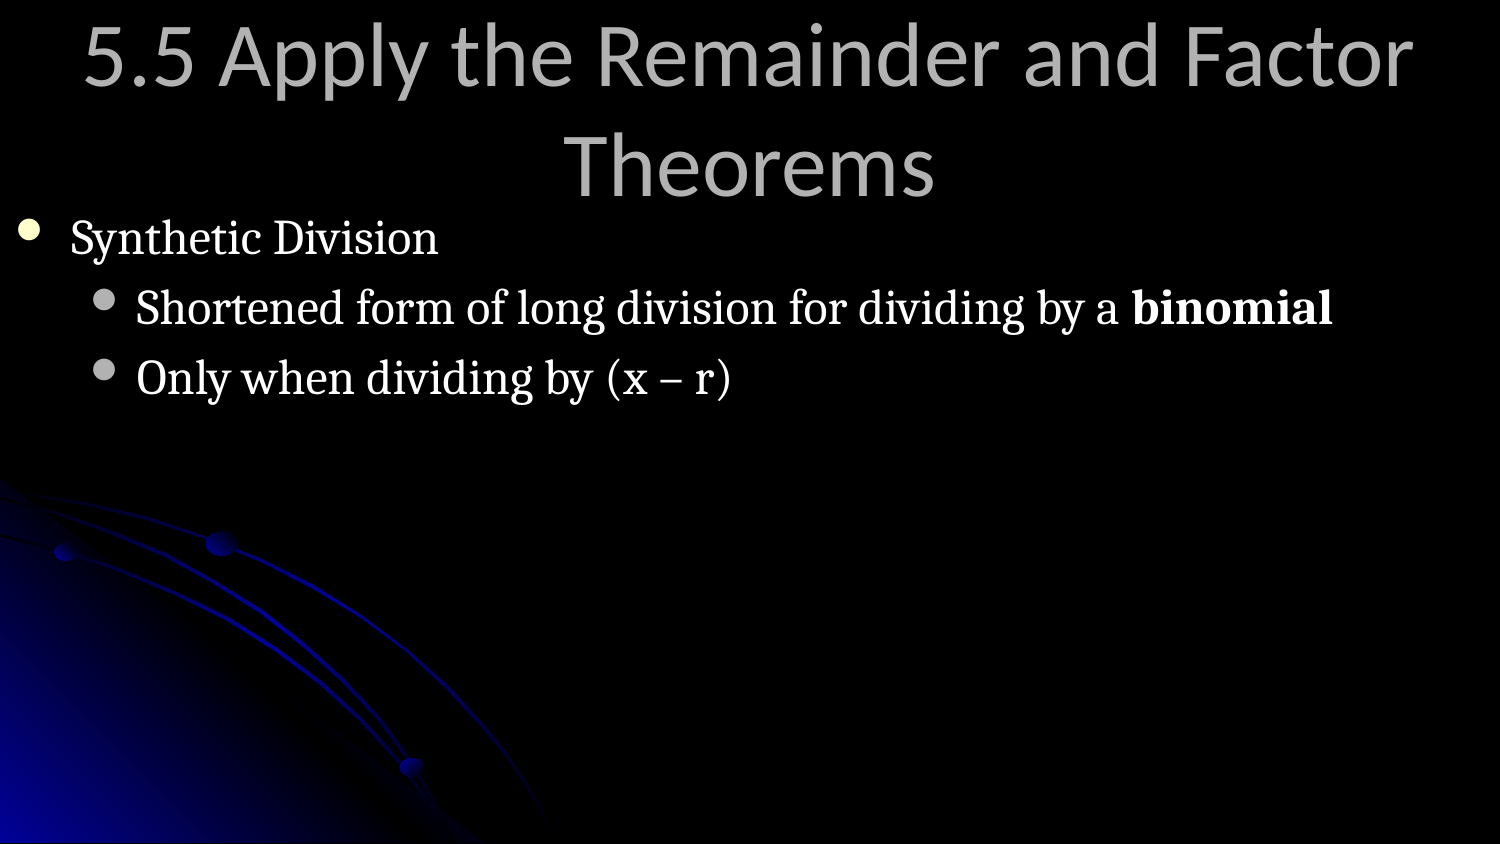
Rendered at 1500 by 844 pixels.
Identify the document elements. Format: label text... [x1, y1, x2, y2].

list Synthetic Division Shortened form of long division for dividing by a binomial Only when dividing by (x – r) [0, 196, 1500, 755]
title 5.5 Apply the Remainder and Factor Theorems [0, 33, 1500, 175]
